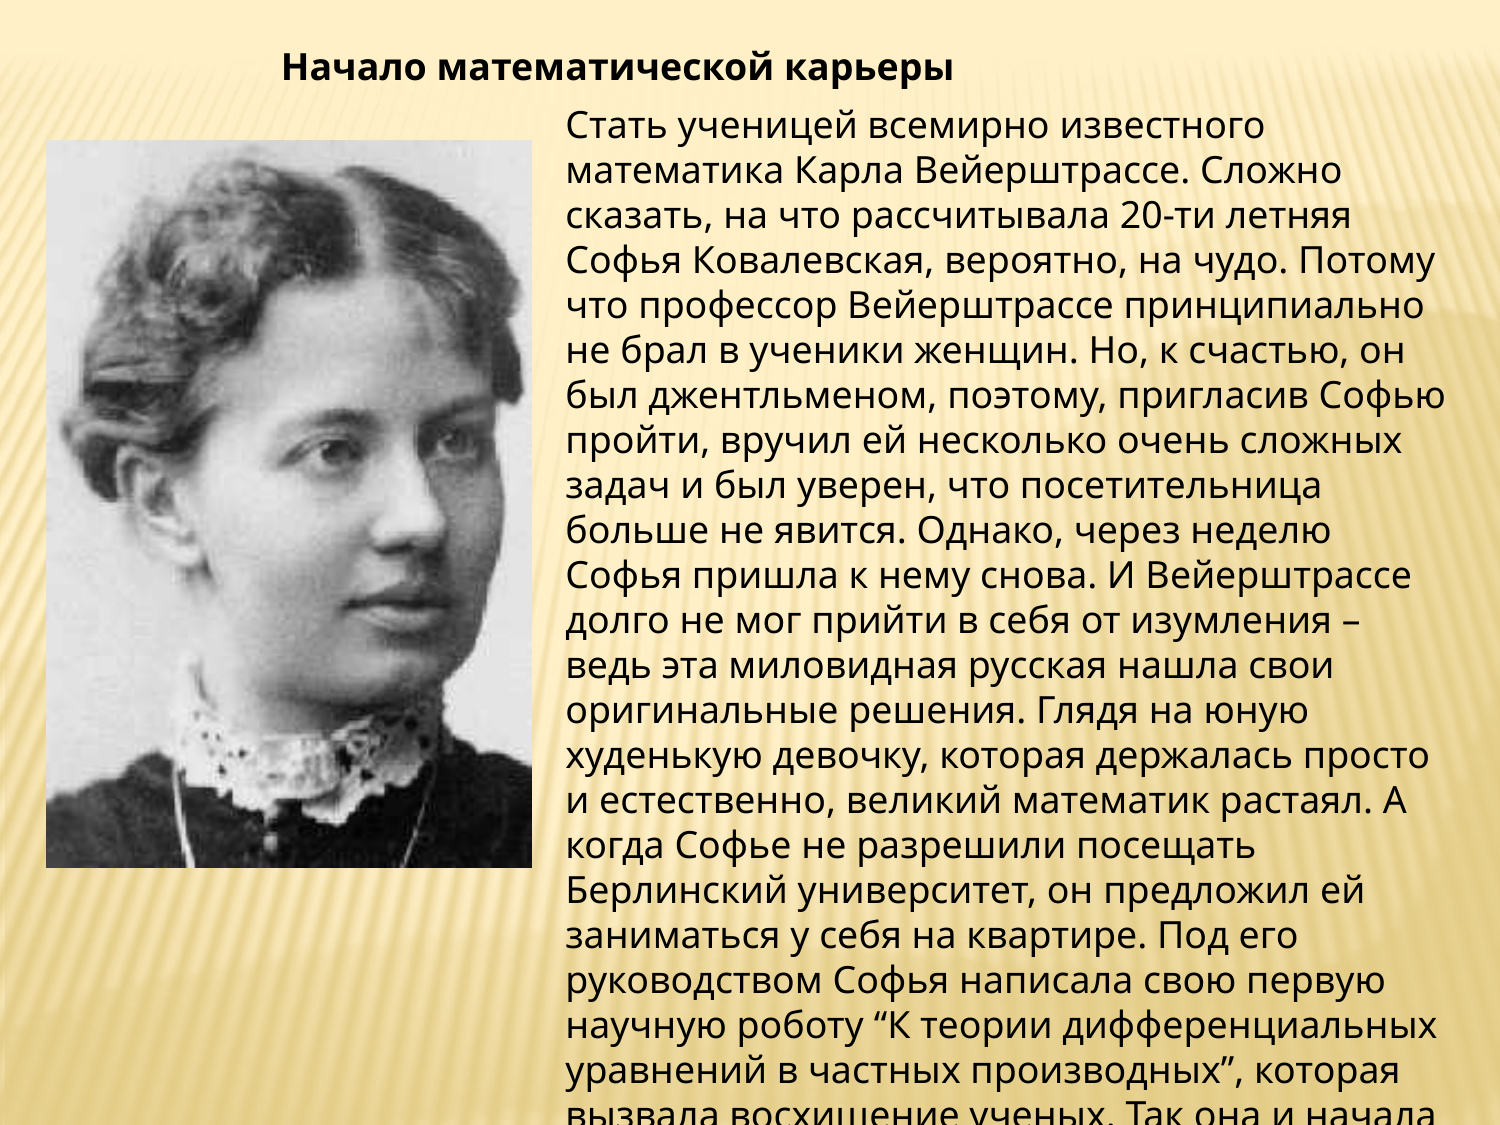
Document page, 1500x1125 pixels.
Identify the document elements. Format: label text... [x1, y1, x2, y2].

picture [46, 140, 532, 868]
text_box Стать ученицей всемирно известного математика Карла Вейерштрассе. Сложно сказать, на что рассчитывала 20-ти летняя Софья Ковалевская, вероятно, на чудо. Потому что профессор Вейерштрассе принципиально не брал в ученики женщин. Но, к счастью, он был джентльменом, поэтому, пригласив Софью пройти, вручил ей несколько очень сложных задач и был уверен, что посетительница больше не явится. Однако, через неделю Софья пришла к нему снова. И Вейерштрассе долго не мог прийти в себя от изумления – ведь эта миловидная русская нашла свои оригинальные решения. Глядя на юную худенькую девочку, которая держалась просто и естественно, великий математик растаял. А когда Софье не разрешили посещать Берлинский университет, он предложил ей заниматься у себя на квартире. Под его руководством Софья написала свою первую научную роботу “К теории дифференциальных уравнений в частных производных”, которая вызвала восхищение ученых. Так она и начала свой математический карьерный рост. [550, 93, 1465, 1125]
text_box Начало математической карьеры [266, 35, 971, 95]
